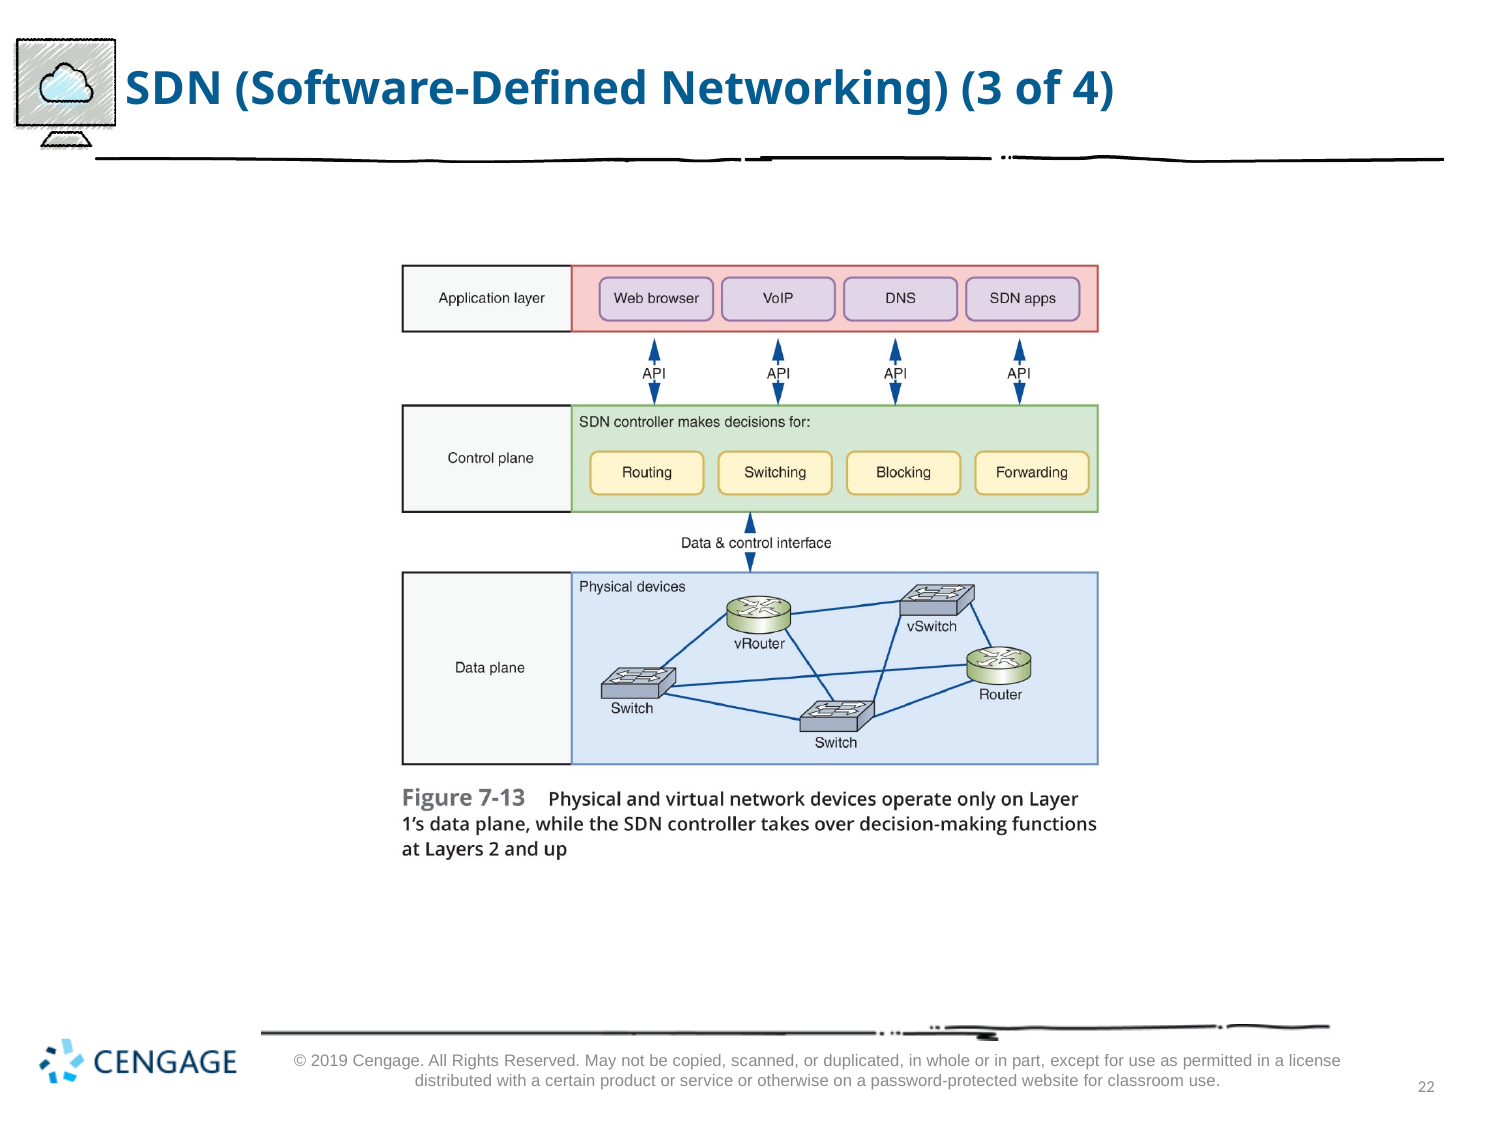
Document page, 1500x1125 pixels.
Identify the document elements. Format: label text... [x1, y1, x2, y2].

picture [399, 262, 1101, 863]
title S D N (Software-Defined Networking) (3 of 4) [125, 66, 1442, 116]
footer © 2019 Cengage. All Rights Reserved. May not be copied, scanned, or duplicated, in whole or in part, except for use as permitted in a license distributed with a certain product or service or otherwise on a password-protected website for classroom use. [262, 1050, 1375, 1091]
picture [19, 1025, 249, 1096]
picture [13, 36, 117, 151]
picture [95, 155, 1444, 163]
picture [261, 1024, 1331, 1041]
